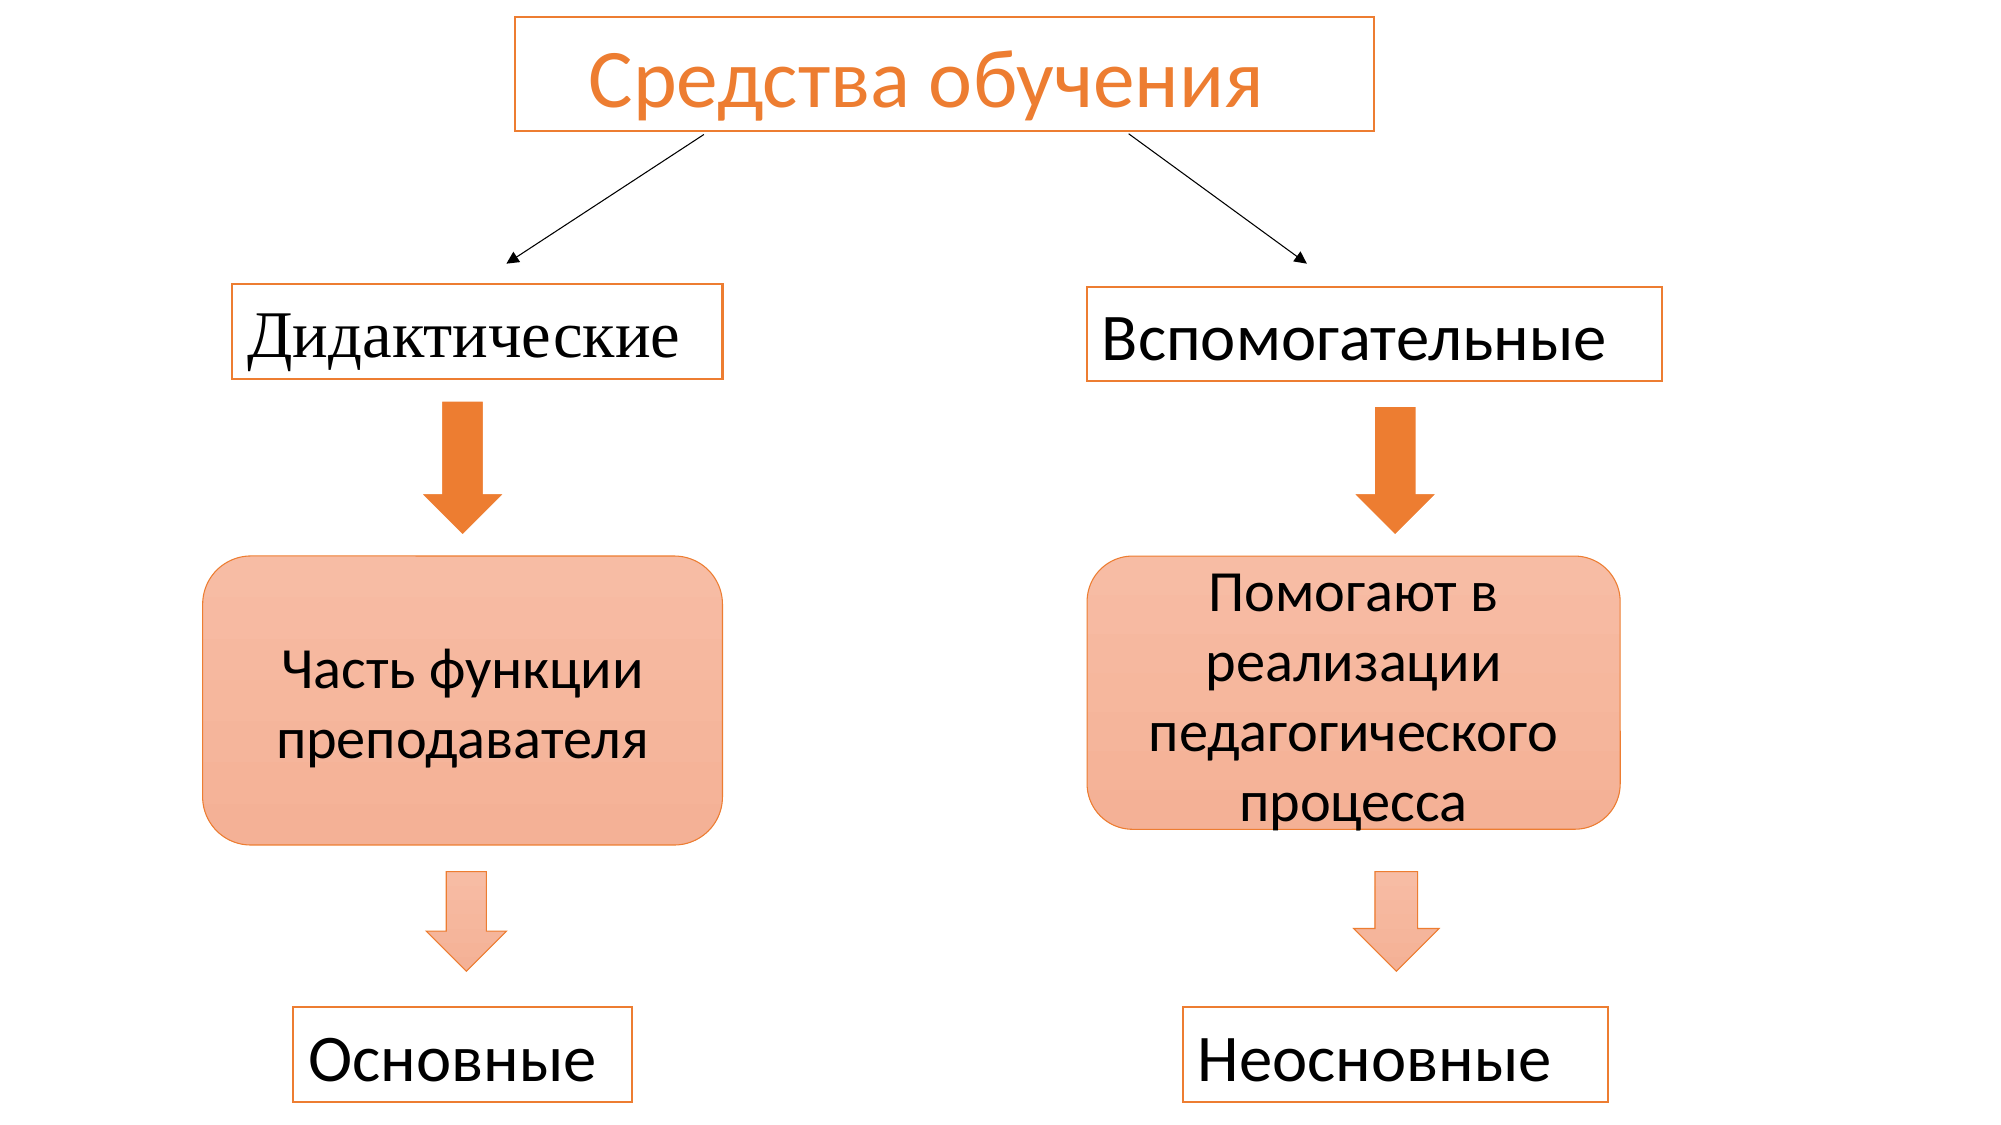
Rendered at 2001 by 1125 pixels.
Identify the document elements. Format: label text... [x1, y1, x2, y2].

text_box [506, 134, 704, 264]
text_box [1352, 871, 1441, 972]
text_box Дидактические [231, 283, 724, 380]
text_box Часть функции преподавателя [202, 555, 724, 846]
text_box Вспомогательные [1086, 286, 1663, 382]
text_box Помогают в реализации педагогического процесса [1086, 555, 1621, 830]
text_box [424, 871, 508, 972]
text_box Основные [292, 1006, 633, 1103]
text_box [1128, 133, 1307, 264]
text_box Средства обучения [514, 16, 1375, 132]
text_box [1347, 403, 1443, 539]
text_box [414, 398, 511, 539]
text_box Неосновные [1182, 1006, 1609, 1103]
